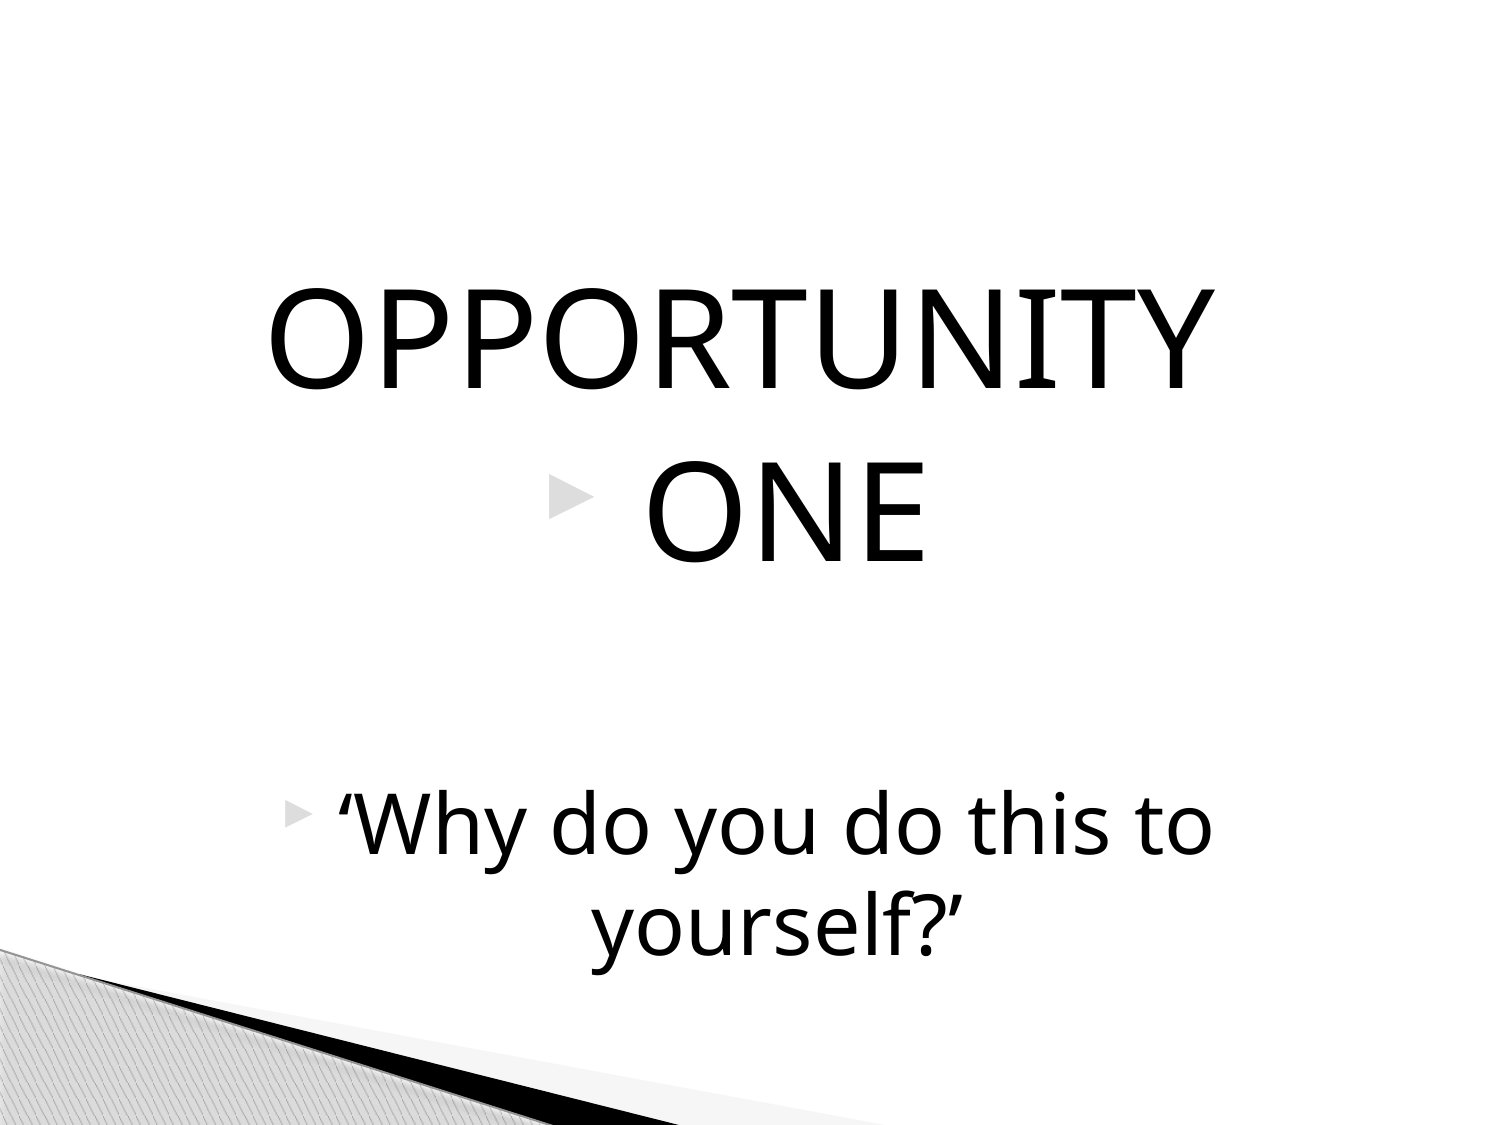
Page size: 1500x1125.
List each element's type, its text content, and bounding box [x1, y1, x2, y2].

list OPPORTUNITY ONE ‘Why do you do this to yourself?’ [75, 243, 1425, 986]
